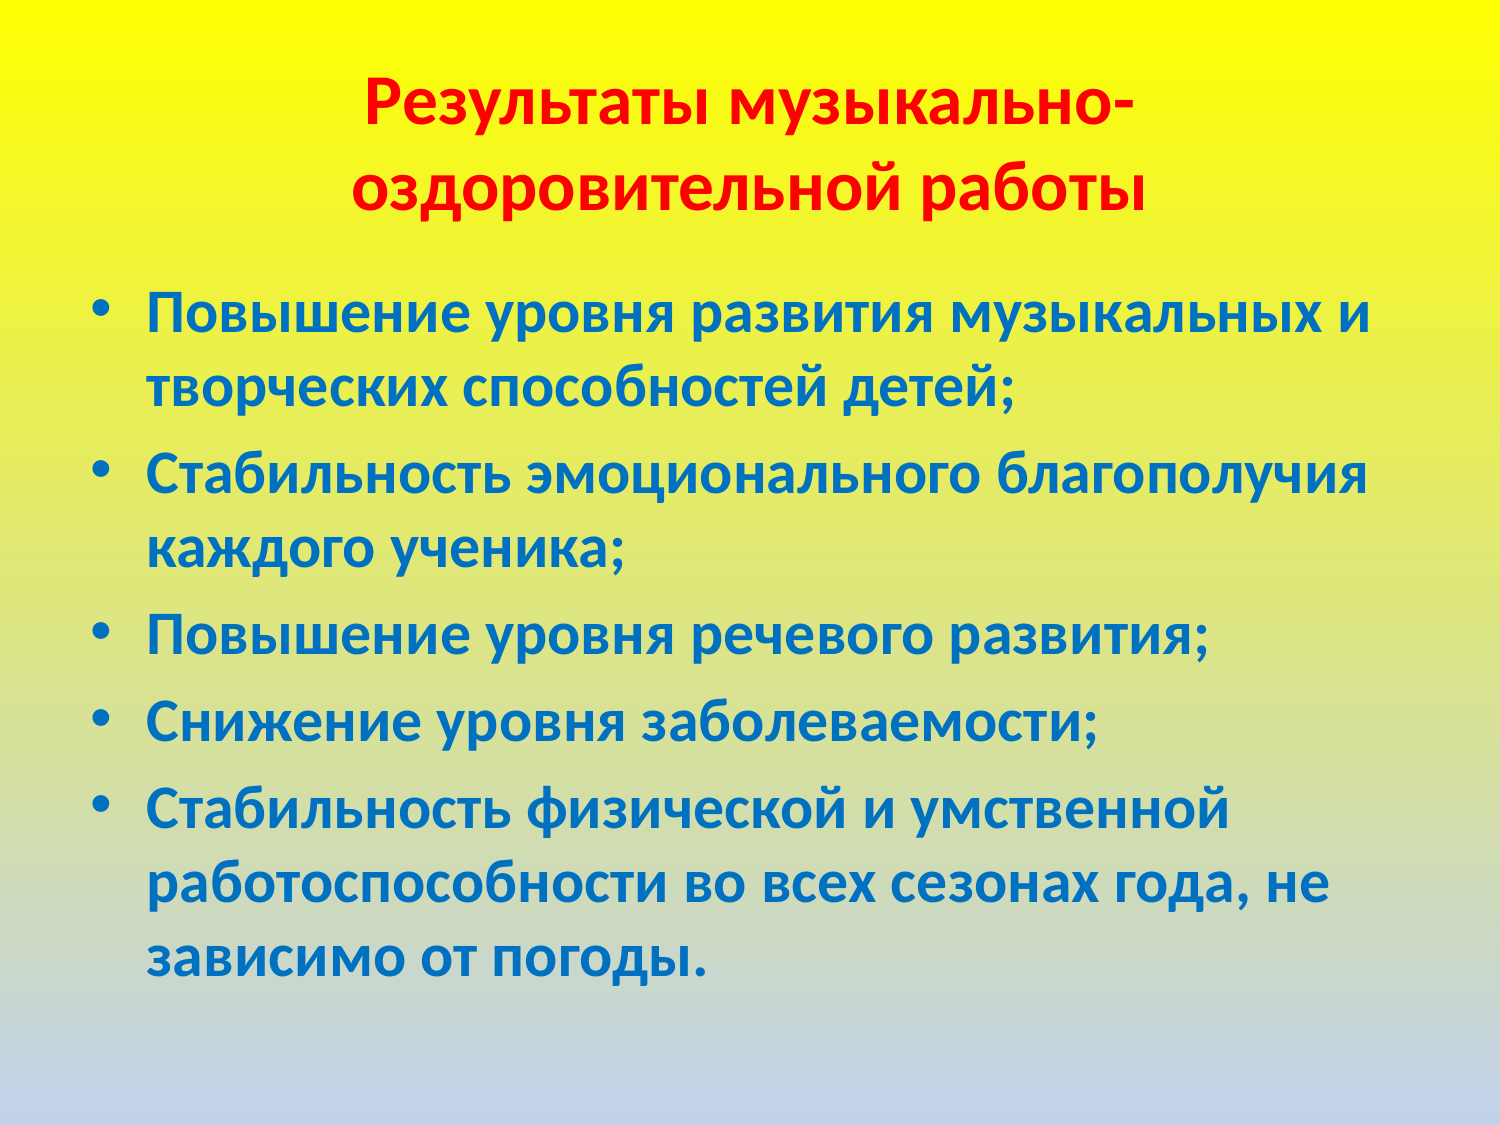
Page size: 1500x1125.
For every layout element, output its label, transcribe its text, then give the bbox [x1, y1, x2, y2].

title Результаты музыкально-оздоровительной работы [75, 45, 1425, 233]
list Повышение уровня развития музыкальных и творческих способностей детей; Стабильность эмоционального благополучия каждого ученика; Повышение уровня речевого развития; Снижение уровня заболеваемости; Стабильность физической и умственной работоспособности во всех сезонах года, не зависимо от погоды. [75, 262, 1425, 1005]
